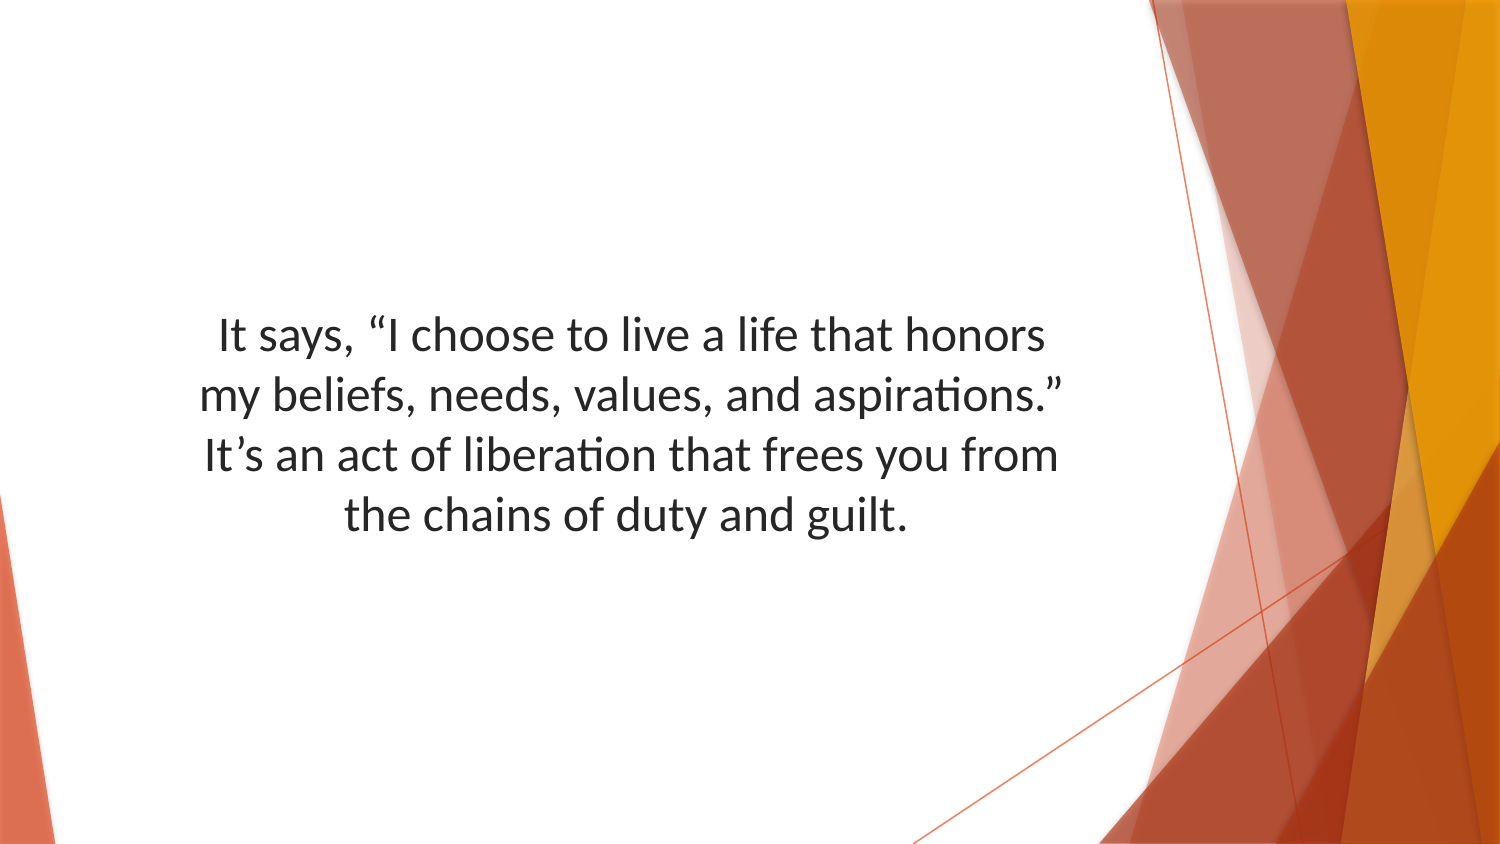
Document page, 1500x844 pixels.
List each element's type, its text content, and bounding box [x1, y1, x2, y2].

list It says, “I choose to live a life that honors my beliefs, needs, values, and aspirations.” It’s an act of liberation that frees you from the chains of duty and guilt. [171, 197, 1093, 647]
